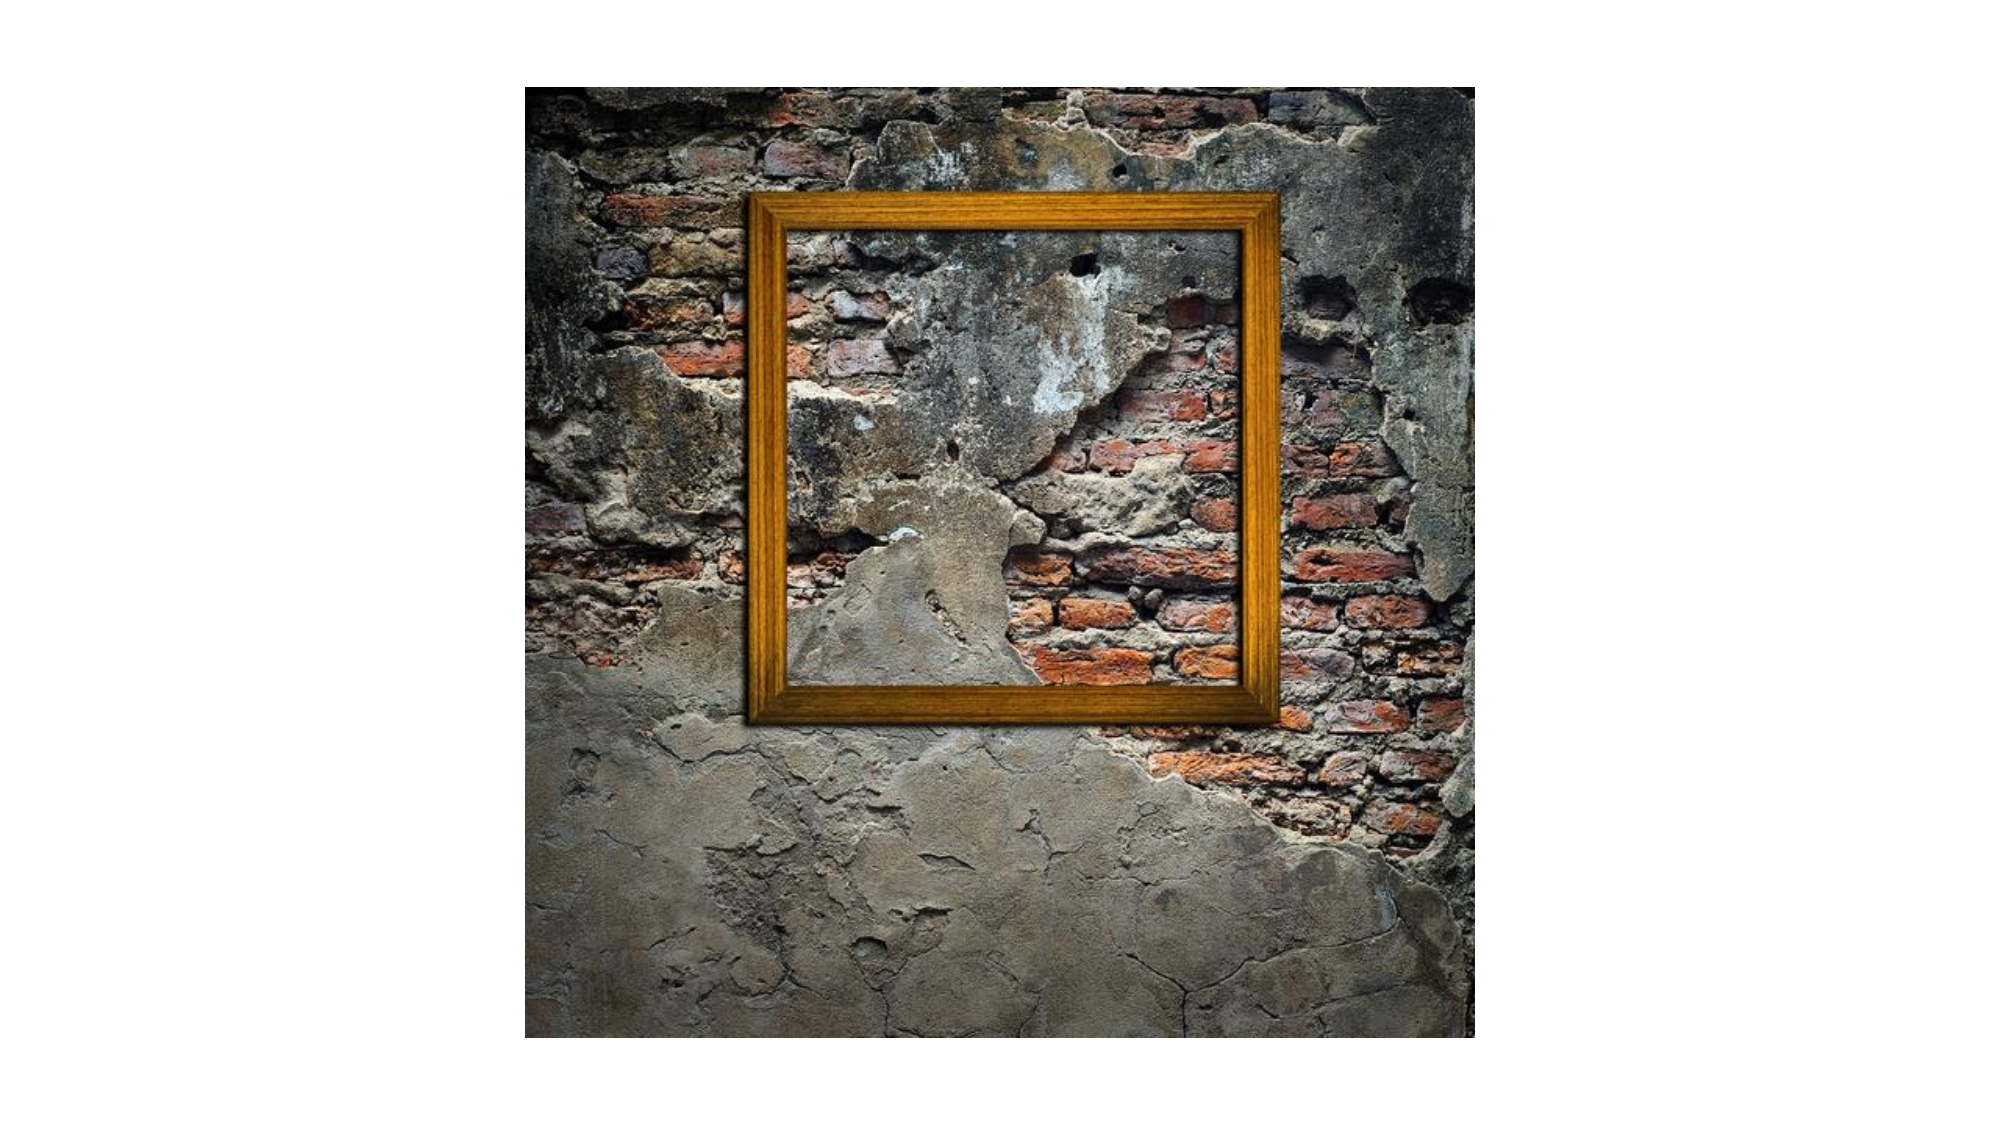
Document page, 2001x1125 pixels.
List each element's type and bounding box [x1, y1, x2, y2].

picture [524, 87, 1475, 1038]
